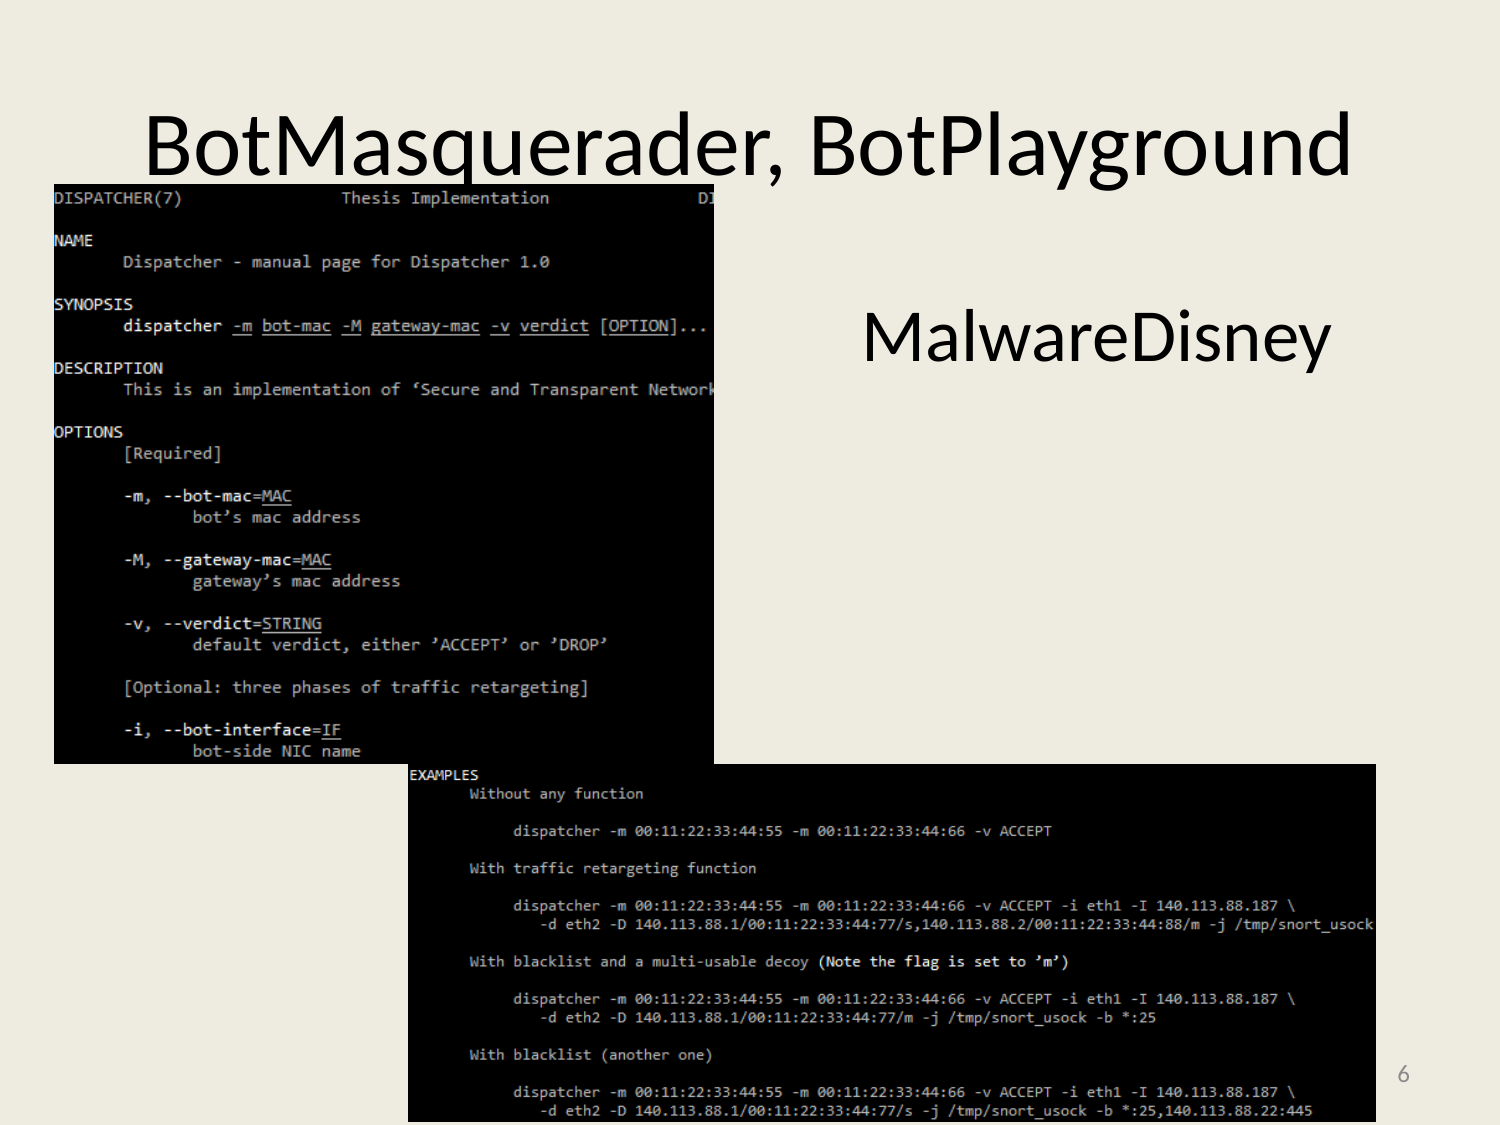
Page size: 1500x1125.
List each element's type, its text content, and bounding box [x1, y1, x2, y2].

picture [54, 184, 1377, 1122]
title BotMasquerader, BotPlayground [75, 45, 1425, 233]
text_box MalwareDisney [846, 278, 1348, 384]
slide_number 6 [1382, 1042, 1425, 1103]
